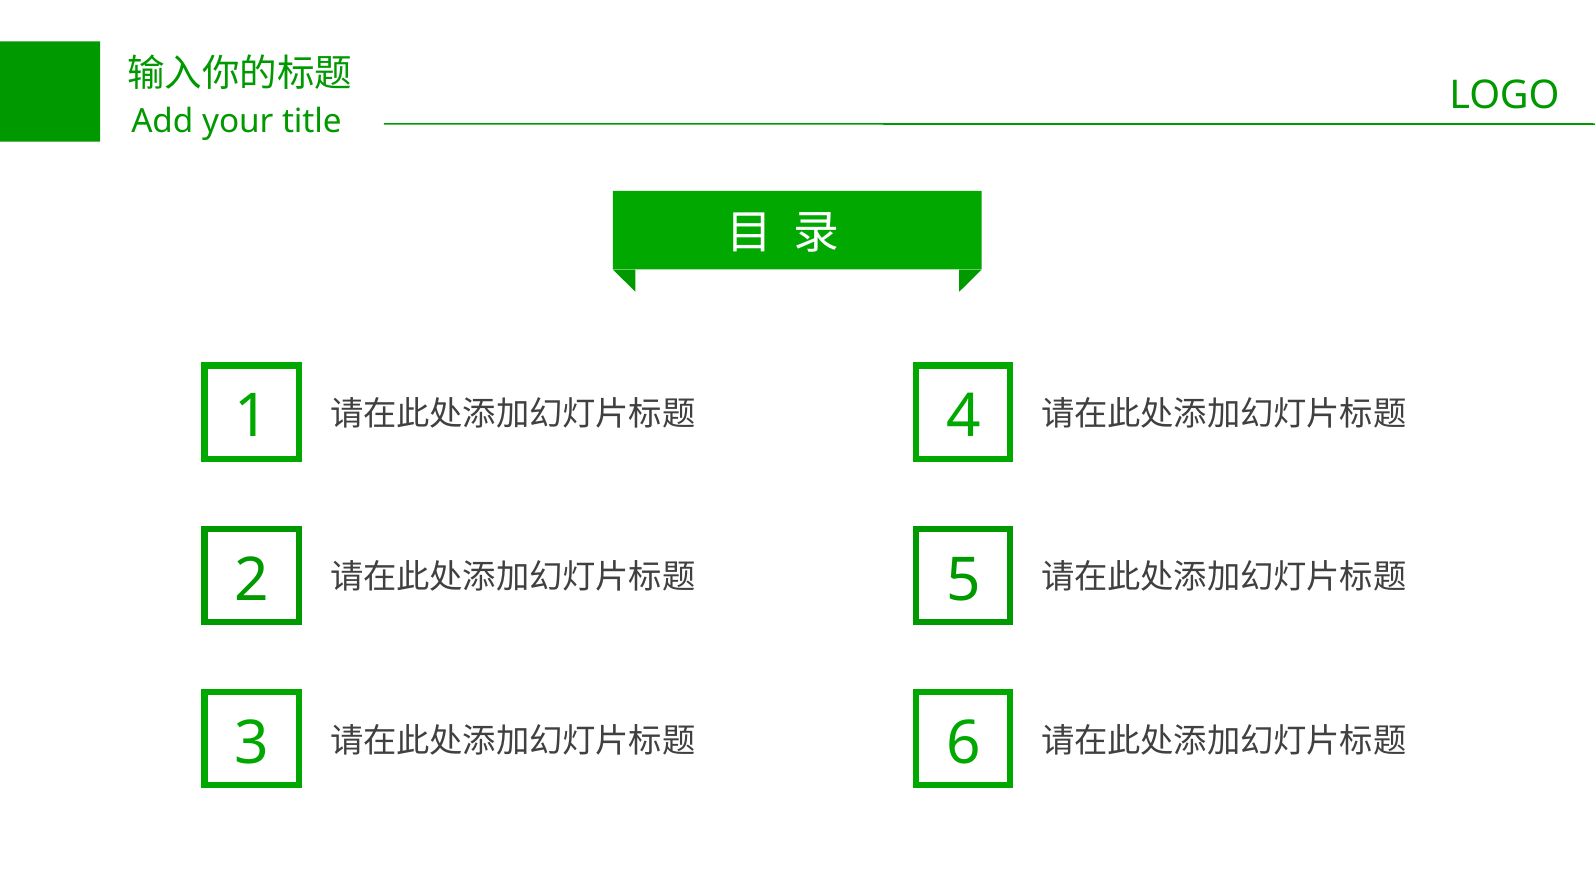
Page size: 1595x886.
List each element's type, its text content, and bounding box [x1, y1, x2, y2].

text_box 请在此处添加幻灯片标题 [1016, 712, 1419, 765]
text_box 请在此处添加幻灯片标题 [304, 386, 708, 439]
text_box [915, 365, 1011, 460]
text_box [204, 528, 300, 623]
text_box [915, 528, 1011, 623]
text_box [204, 692, 300, 786]
text_box 请在此处添加幻灯片标题 [1016, 386, 1419, 439]
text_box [553, 190, 1042, 292]
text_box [204, 365, 300, 460]
text_box 请在此处添加幻灯片标题 [304, 712, 708, 765]
text_box 请在此处添加幻灯片标题 [304, 549, 708, 602]
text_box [915, 692, 1011, 786]
text_box 请在此处添加幻灯片标题 [1016, 549, 1419, 602]
